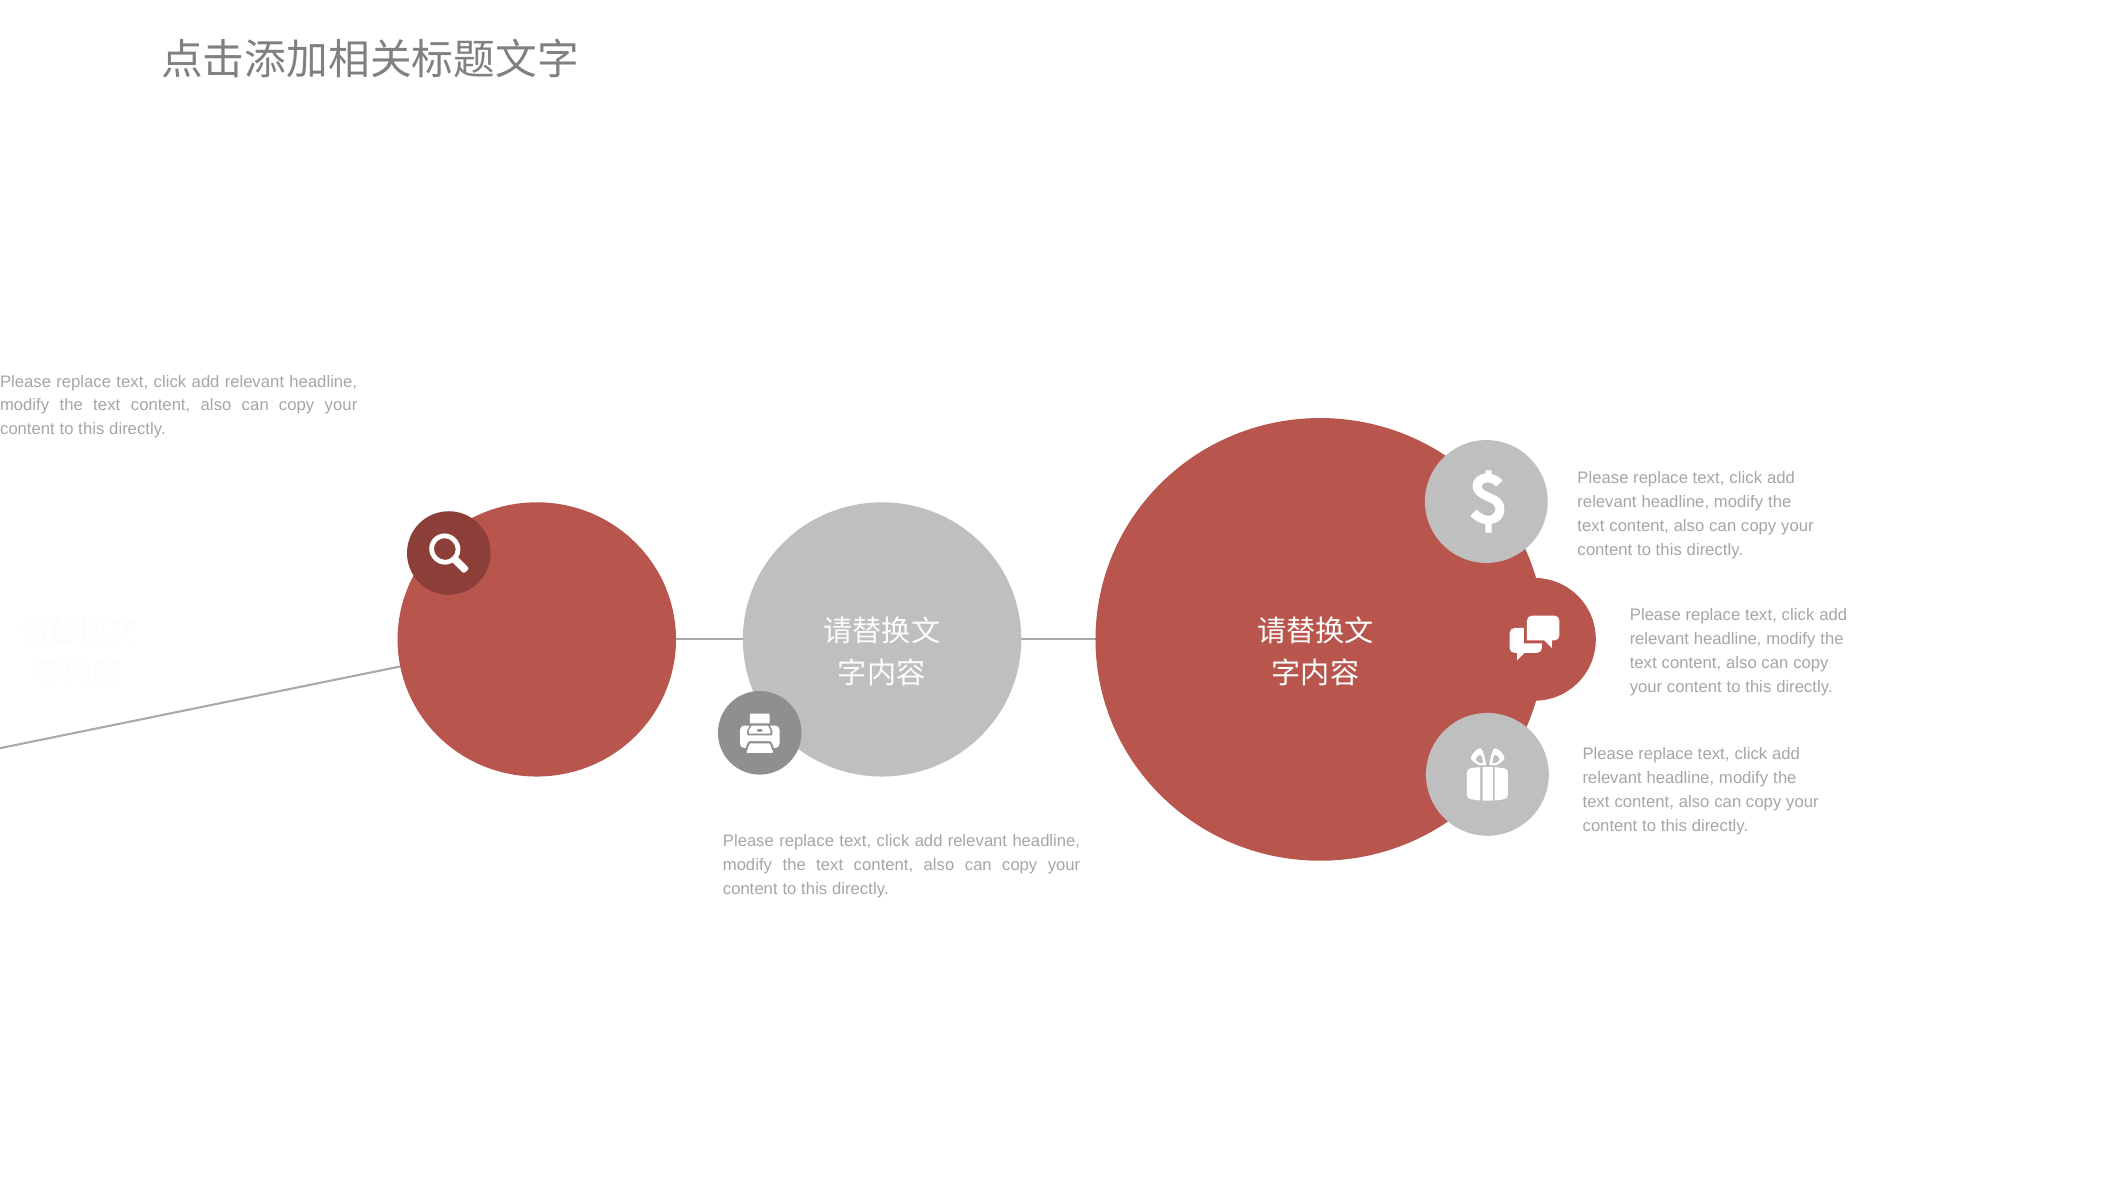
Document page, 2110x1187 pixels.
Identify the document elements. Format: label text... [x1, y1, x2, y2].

text_box [1095, 418, 1537, 861]
text_box 请替换文字内容 [1243, 605, 1388, 690]
text_box 点击添加相关标题文字 [145, 22, 630, 94]
text_box Please replace text, click add relevant headline, modify the text content, also can copy your content to this directly. [723, 826, 1081, 898]
text_box Please replace text, click add relevant headline, modify the text content, also can copy your content to this directly. [1577, 462, 1817, 559]
text_box Please replace text, click add relevant headline, modify the text content, also can copy your content to this directly. [1582, 738, 1821, 835]
text_box Please replace text, click add relevant headline, modify the text content, also can copy your content to this directly. [1629, 600, 1865, 696]
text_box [406, 511, 491, 595]
text_box [742, 502, 1022, 777]
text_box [1473, 577, 1596, 701]
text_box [1424, 440, 1548, 563]
text_box 请替换文字内容 [815, 605, 948, 690]
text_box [1425, 712, 1549, 836]
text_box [717, 690, 802, 775]
list Please replace text, click add relevant headline, modify the text content, also can copy your content to this directly. [0, 366, 358, 1040]
text_box [397, 502, 676, 777]
